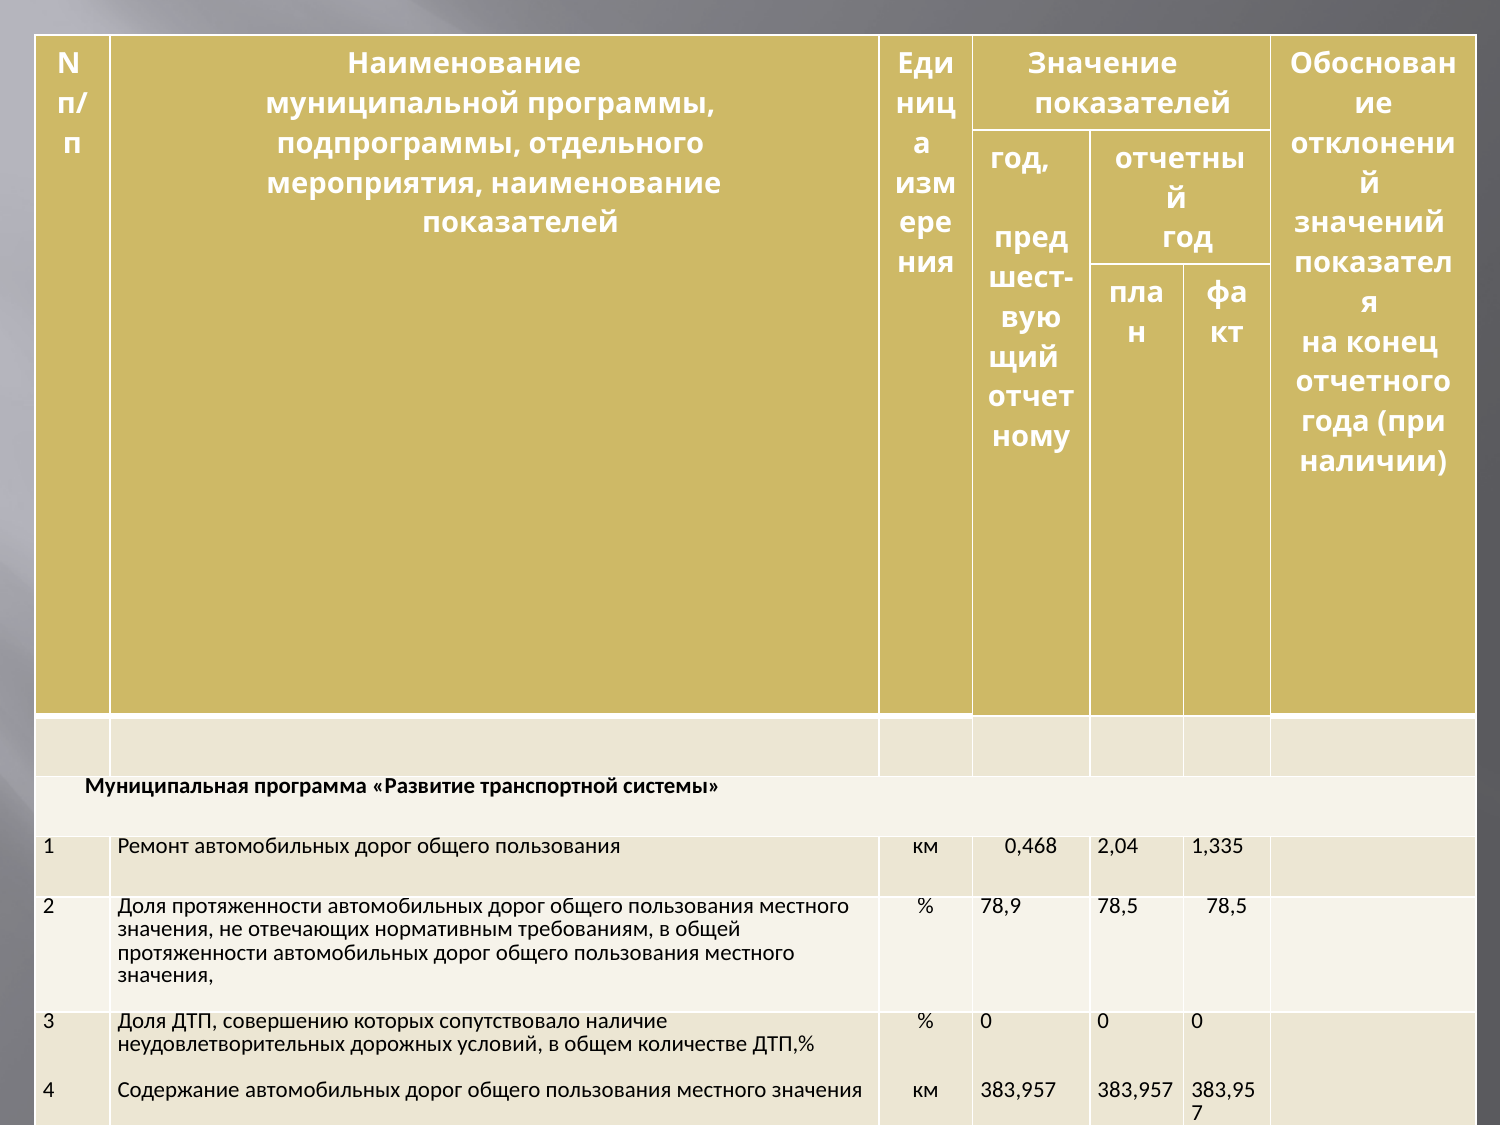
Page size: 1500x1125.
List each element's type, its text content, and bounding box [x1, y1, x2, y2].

table_header Наименование муниципальной программы, подпрограммы, отдельного мероприятия, наименование показателей [111, 36, 878, 713]
table_cell 78,5 [1184, 898, 1270, 1011]
table_cell [973, 717, 1089, 776]
table_cell Доля протяженности автомобильных дорог общего пользования местного значения, не отвечающих нормативным требованиям, в общей протяженности автомобильных дорог общего пользования местного значения, [111, 898, 878, 1011]
table_header Обоснование отклонений значений показателя на конец отчетного года (при наличии) [1271, 36, 1475, 713]
table_cell 0 383,957 [1091, 1013, 1183, 1125]
table_cell Ремонт автомобильных дорог общего пользования [111, 837, 878, 896]
table_cell [111, 719, 878, 776]
table_cell [880, 719, 972, 776]
table_cell 0 383,957 [973, 1013, 1089, 1125]
table_cell 1 [36, 837, 109, 896]
table_cell [36, 719, 109, 776]
table_cell 78,9 [973, 898, 1089, 1011]
table_cell план [1091, 265, 1183, 715]
table_cell 0 383,957 [1184, 1013, 1270, 1125]
table_cell 2,04 [1091, 837, 1183, 896]
table_cell год, предшест- вующий отчетному [973, 131, 1089, 715]
table_cell Доля ДТП, совершению которых сопутствовало наличие неудовлетворительных дорожных условий, в общем количестве ДТП,% Содержание автомобильных дорог общего пользования местного значения [111, 1013, 878, 1125]
table_cell [1271, 898, 1475, 1011]
table_cell [1184, 717, 1270, 776]
table_header Единица измерения [880, 36, 972, 713]
table_cell 1,335 [1184, 837, 1270, 896]
table_cell 3 4 [36, 1013, 109, 1125]
table_cell км [880, 837, 972, 896]
table_cell [1091, 717, 1183, 776]
table_cell Муниципальная программа «Развитие транспортной системы» [36, 777, 1475, 836]
table_cell 0,468 [973, 837, 1089, 896]
table_cell 78,5 [1091, 898, 1183, 1011]
table_cell % [880, 898, 972, 1011]
table_cell [1271, 1013, 1475, 1125]
table_cell % км [880, 1013, 972, 1125]
table_cell факт [1184, 265, 1270, 715]
table_cell [1271, 837, 1475, 896]
table_header N п/п [36, 36, 109, 713]
table_header Значение показателей [973, 36, 1270, 129]
table_cell [1271, 719, 1475, 776]
table_cell отчетный год [1091, 131, 1270, 263]
table_cell 2 [36, 898, 109, 1011]
